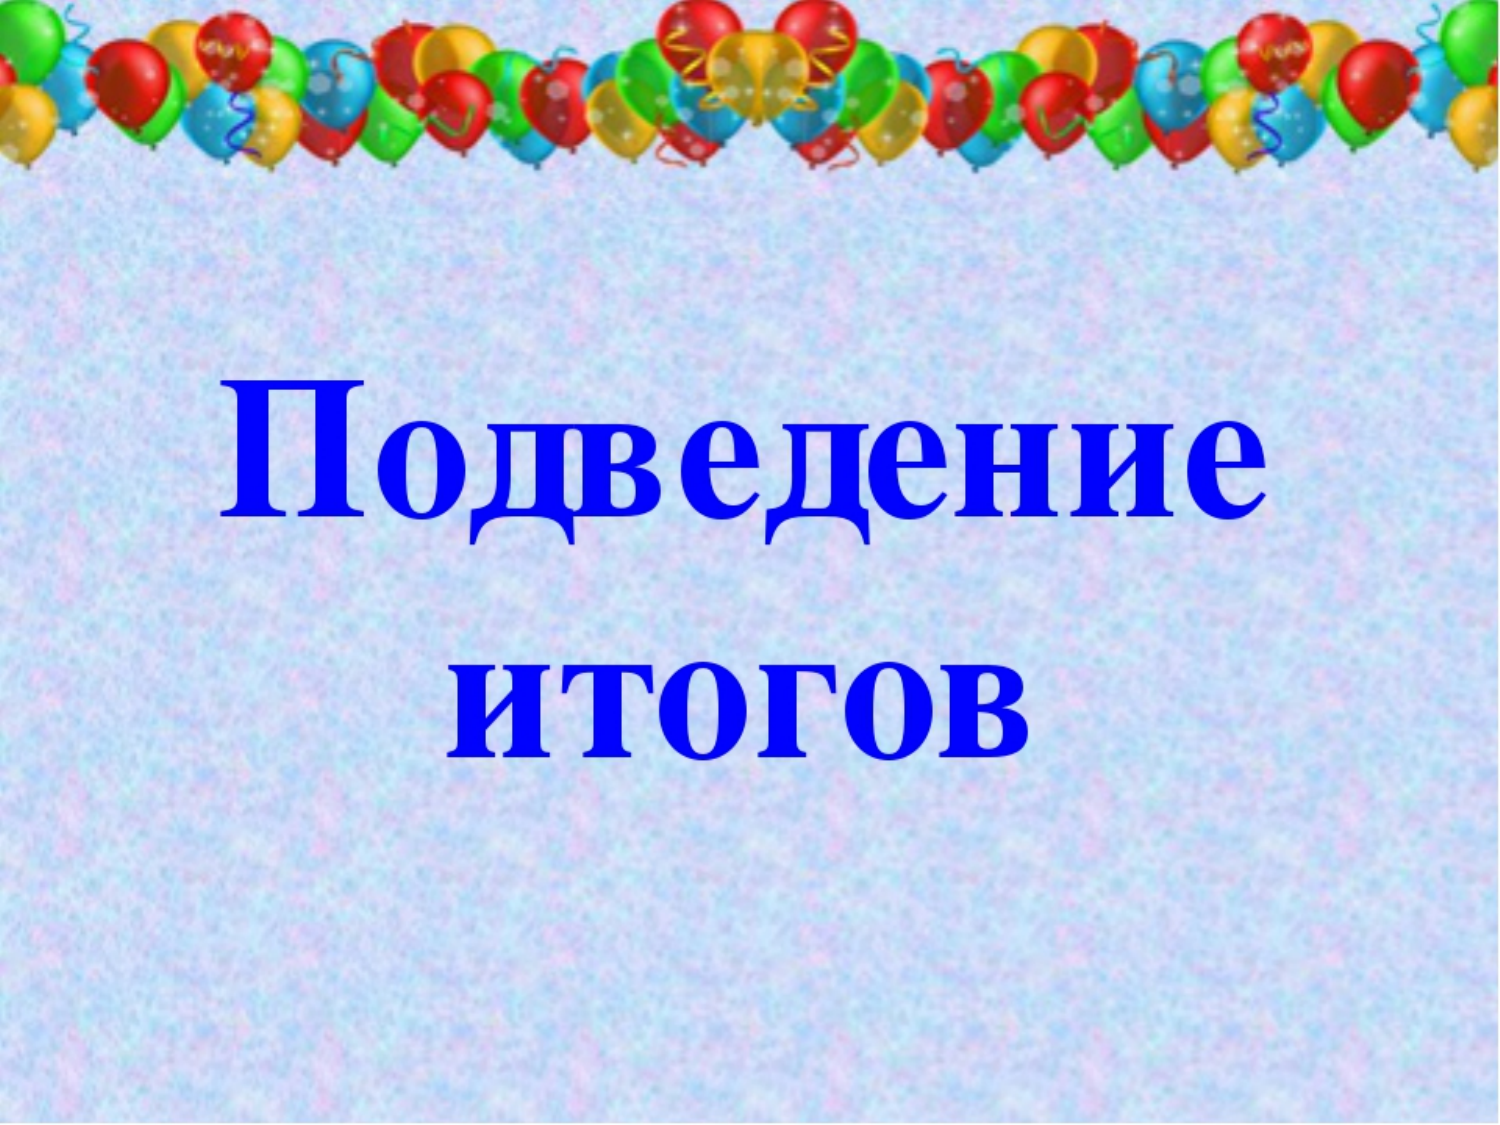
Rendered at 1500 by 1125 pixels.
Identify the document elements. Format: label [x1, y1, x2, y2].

list [0, 0, 1500, 1125]
